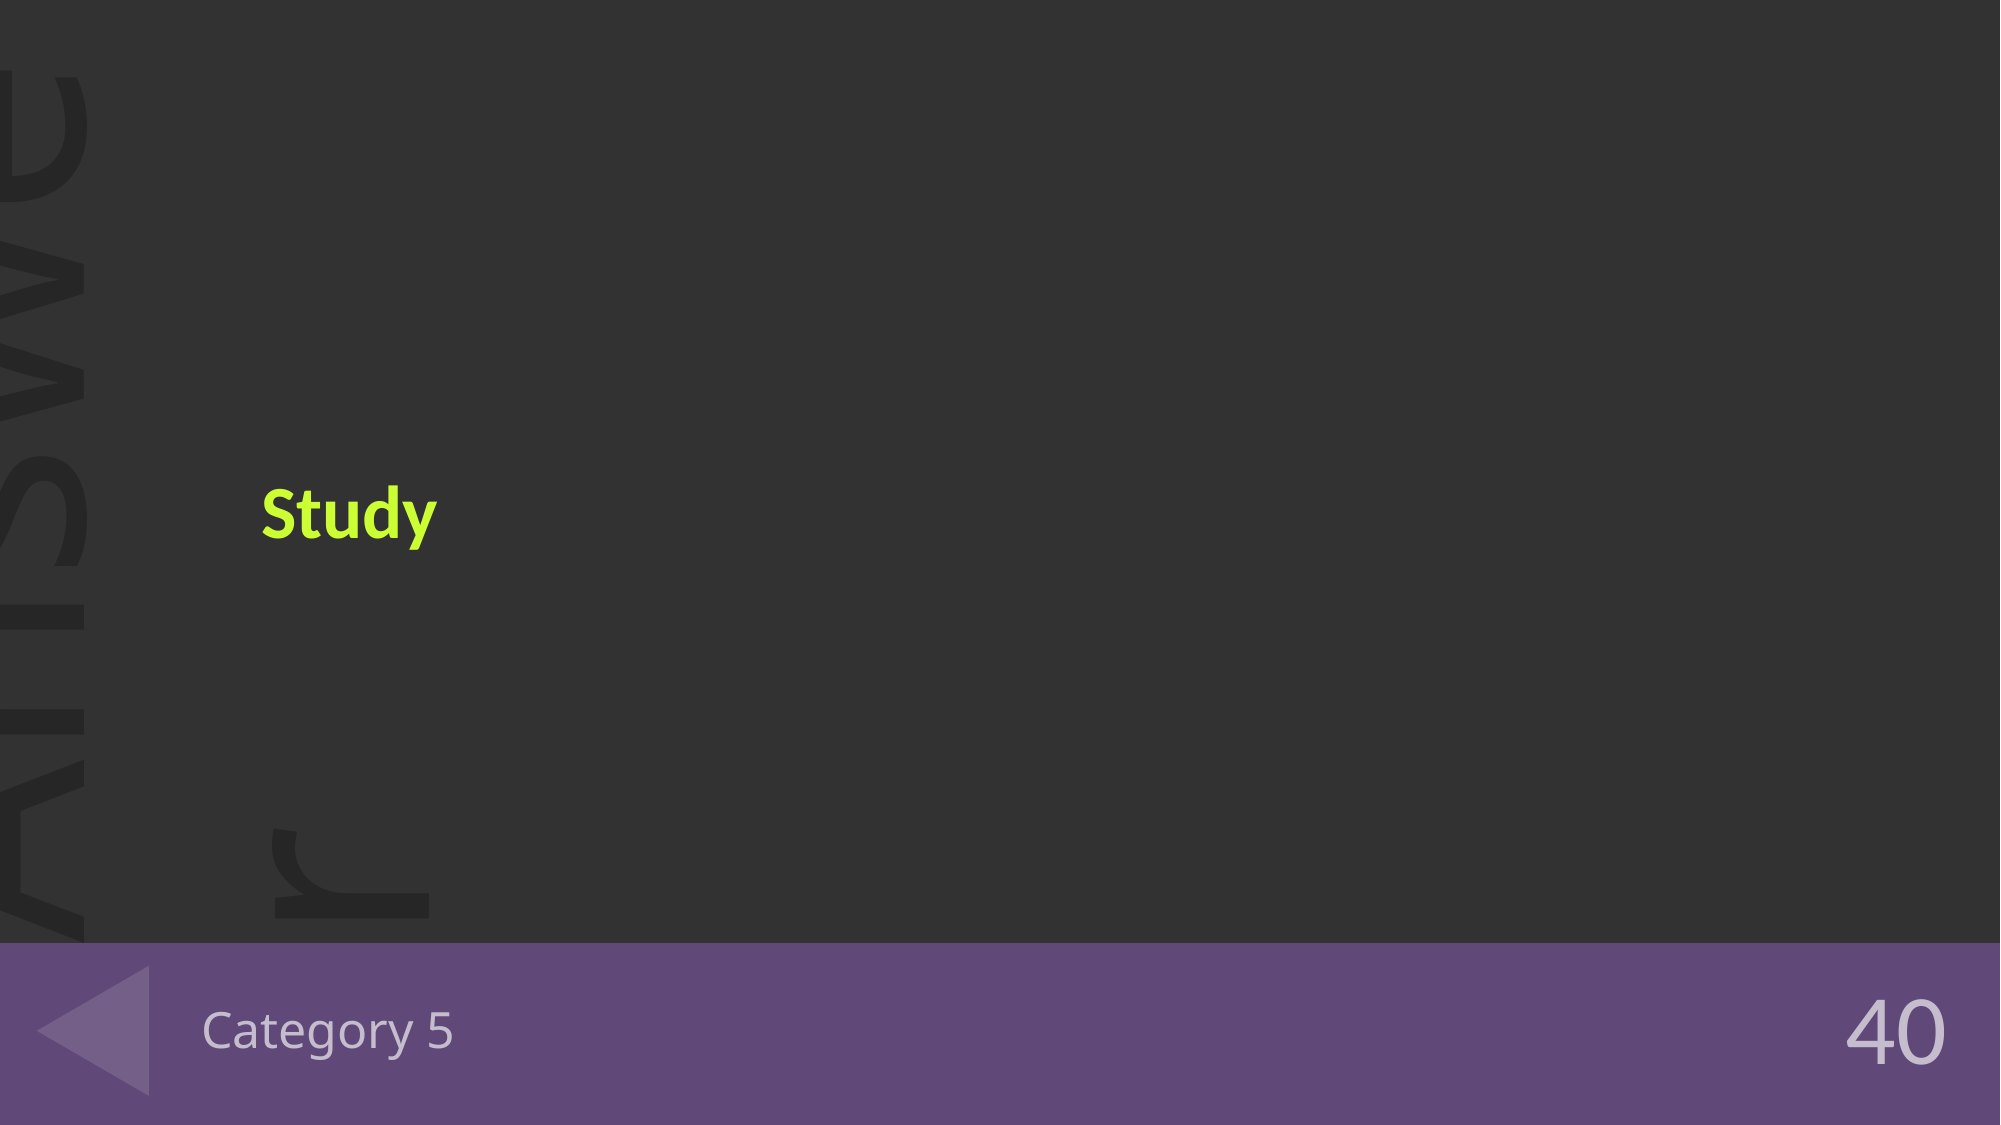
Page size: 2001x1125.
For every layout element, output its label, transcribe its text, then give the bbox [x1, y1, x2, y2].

title Category 5 [185, 967, 1494, 1097]
list 40 [1494, 967, 1963, 1097]
list Study [246, 53, 889, 920]
